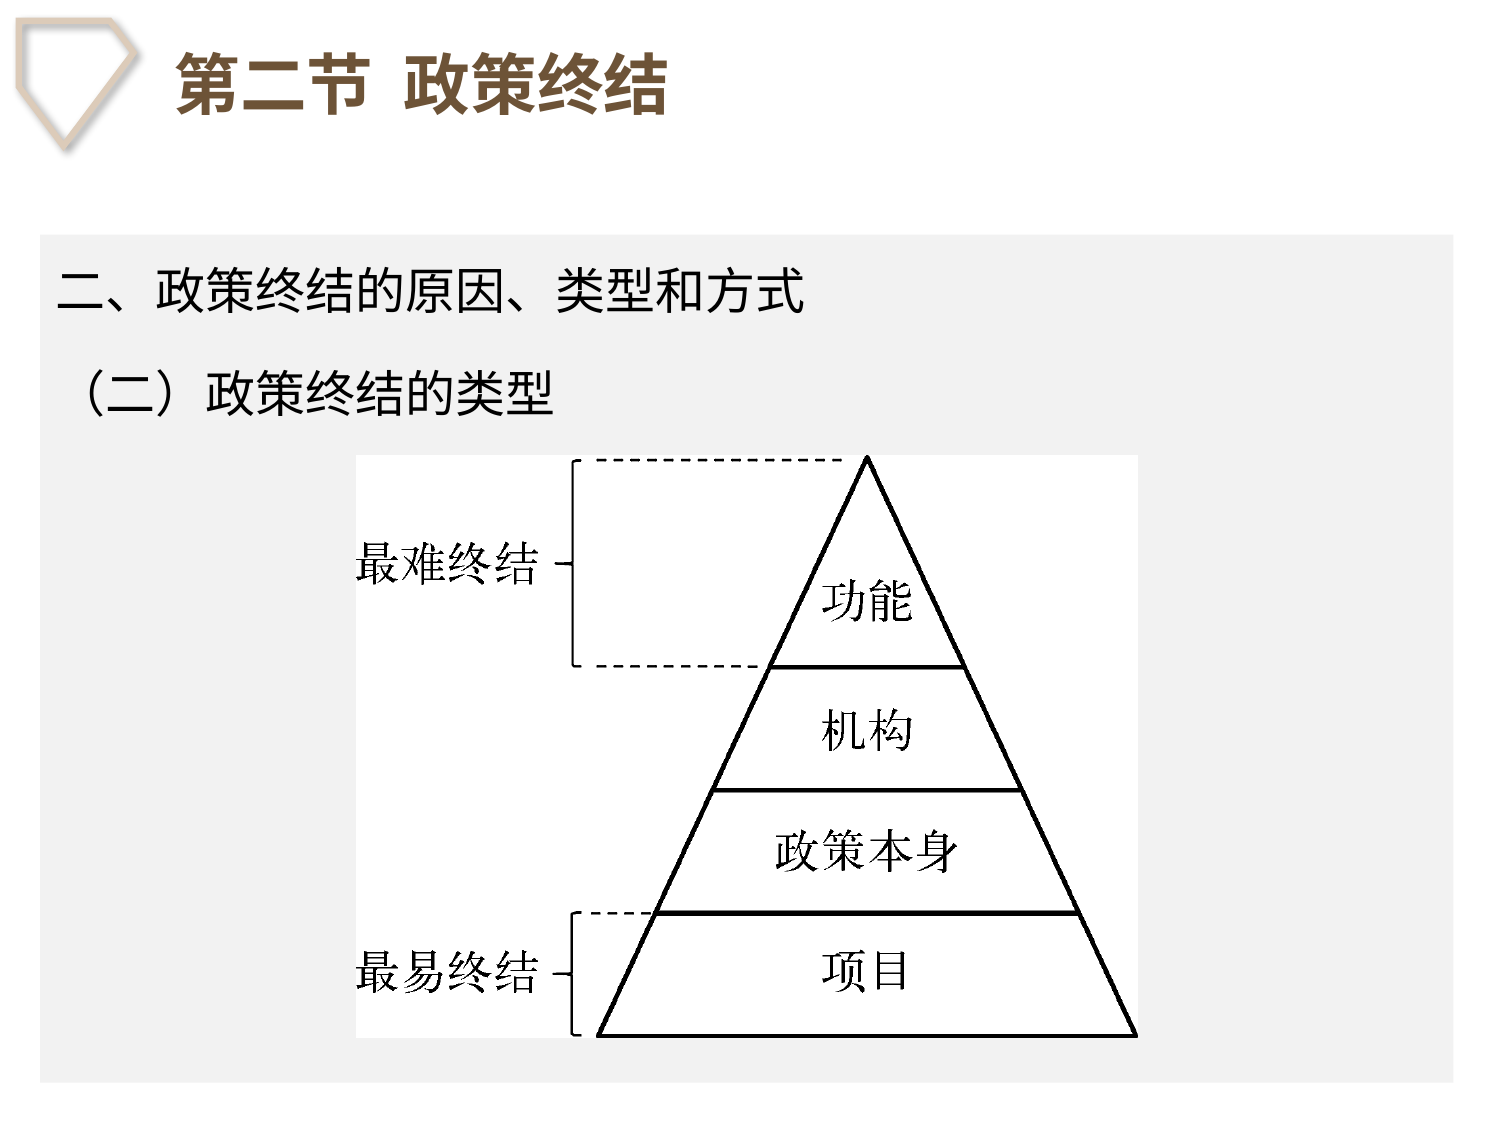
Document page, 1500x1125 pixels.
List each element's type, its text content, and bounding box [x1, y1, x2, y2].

picture [356, 455, 1138, 1038]
list 二、政策终结的原因、类型和方式 （二）政策终结的类型 [40, 234, 1454, 1083]
title 第二节 政策终结 [158, 18, 1456, 159]
